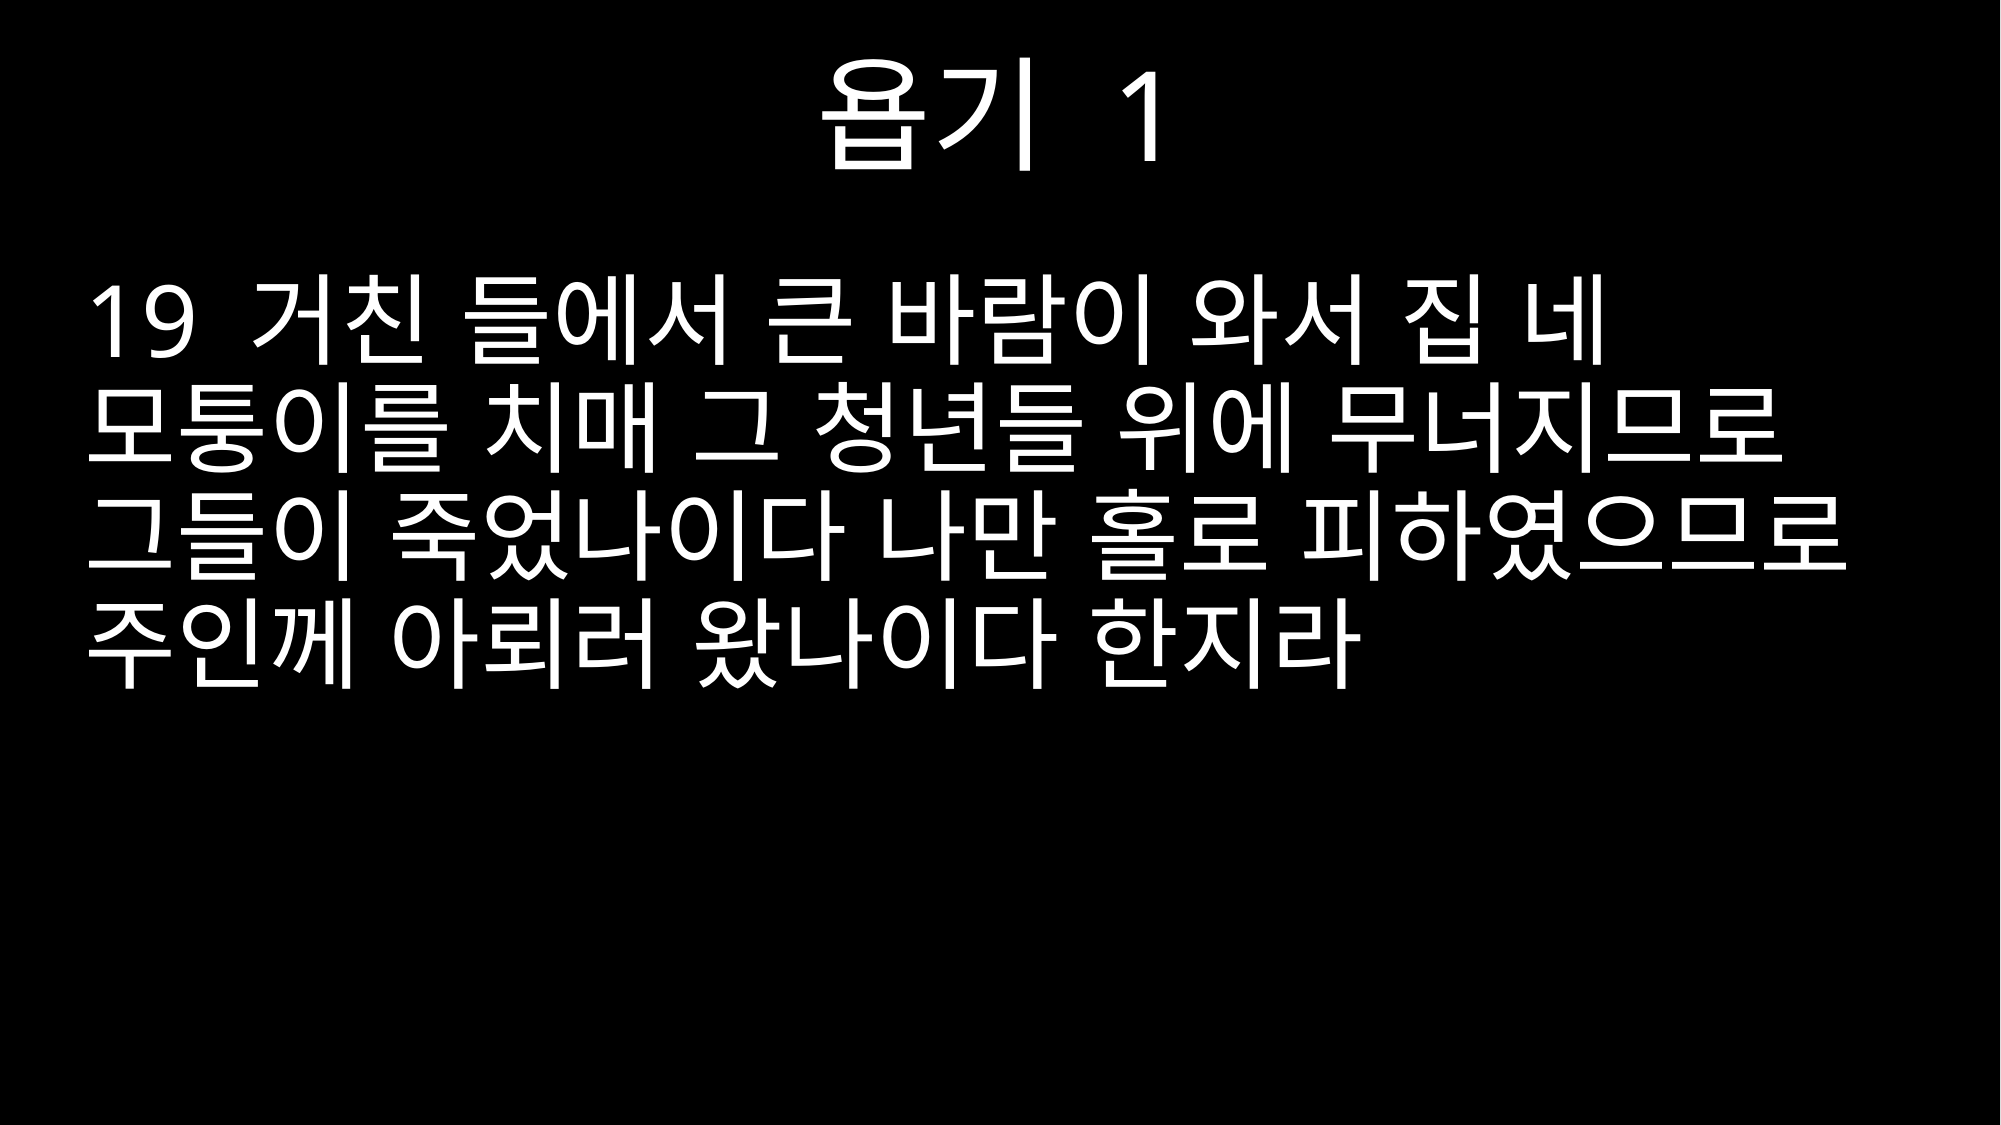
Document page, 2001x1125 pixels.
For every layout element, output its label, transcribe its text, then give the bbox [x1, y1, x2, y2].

footer 욥기 1 [0, 32, 2000, 192]
picture [0, 0, 2001, 1125]
list 19 거친 들에서 큰 바람이 와서 집 네 모퉁이를 치매 그 청년들 위에 무너지므로 그들이 죽었나이다 나만 홀로 피하였으므로 주인께 아뢰러 왔나이다 한지라 [69, 263, 1953, 423]
